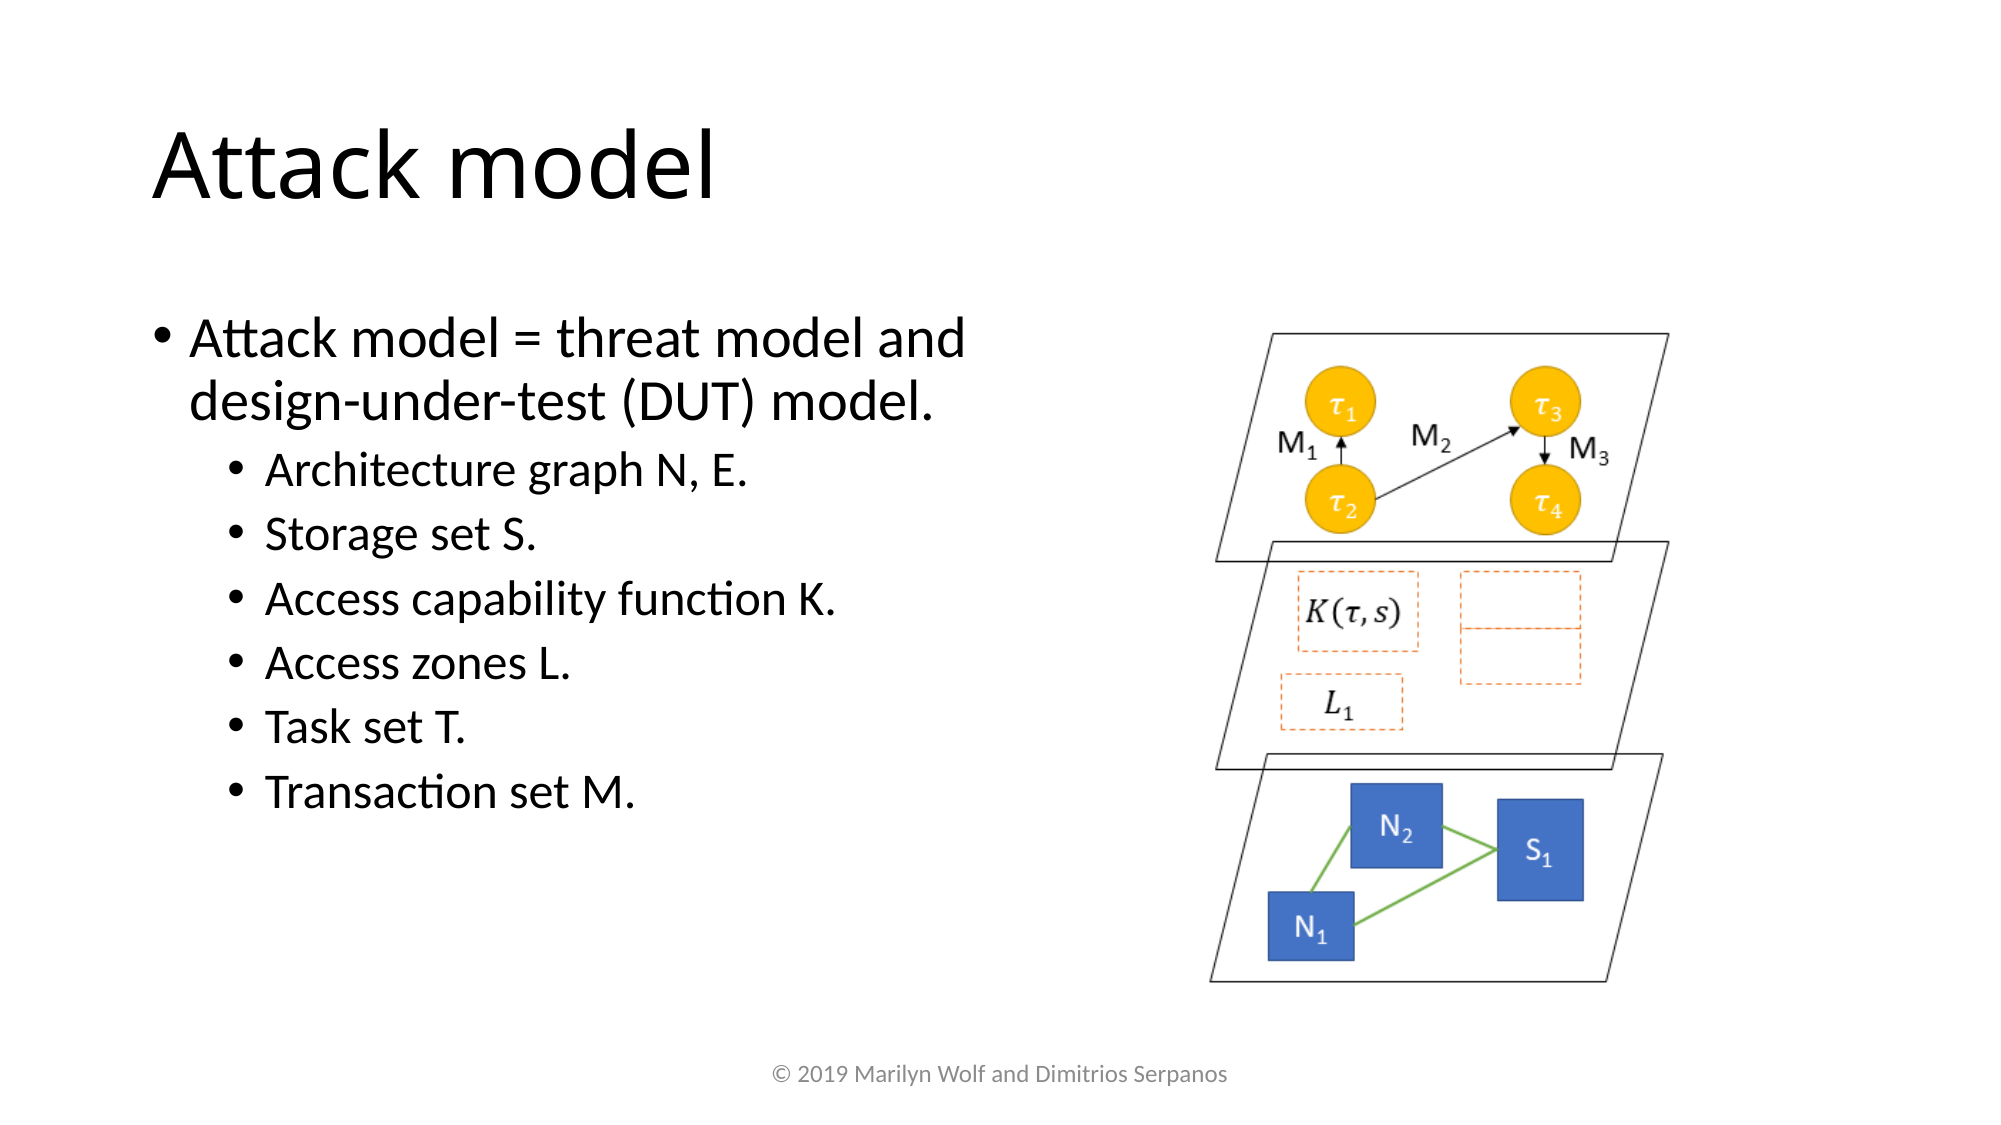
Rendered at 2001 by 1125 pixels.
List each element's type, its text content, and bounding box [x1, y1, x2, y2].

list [1167, 299, 1708, 1014]
list Attack model = threat model and design-under-test (DUT) model. Architecture graph N, E. Storage set S. Access capability function K. Access zones L. Task set T. Transaction set M. [137, 299, 988, 1014]
footer © 2019 Marilyn Wolf and Dimitrios Serpanos [662, 1042, 1338, 1103]
title Attack model [137, 59, 1863, 278]
